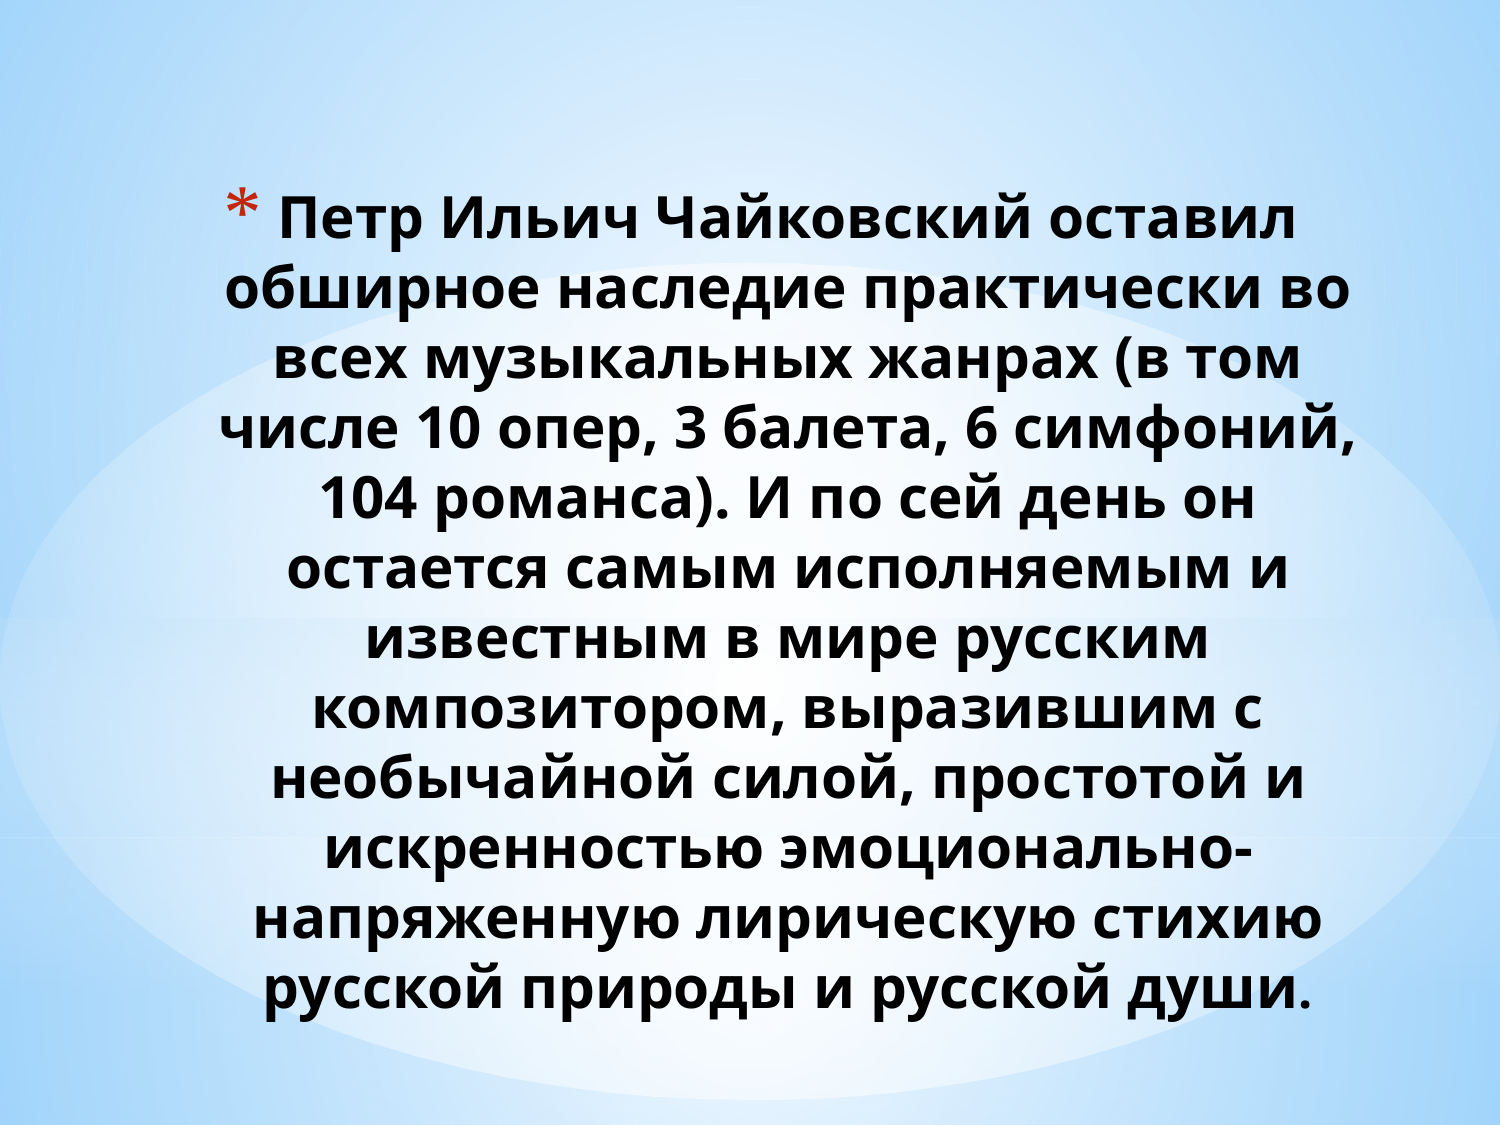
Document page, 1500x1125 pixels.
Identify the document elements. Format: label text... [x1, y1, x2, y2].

title Петр Ильич Чайковский оставил обширное наследие практически во всех музыкальных жанрах (в том числе 10 опер, 3 балета, 6 симфоний, 104 романса). И по сей день он остается самым исполняемым и известным в мире русским композитором, выразившим с необычайной силой, простотой и искренностью эмоционально-напряженную лирическую стихию русской природы и русской души. [123, 172, 1400, 988]
